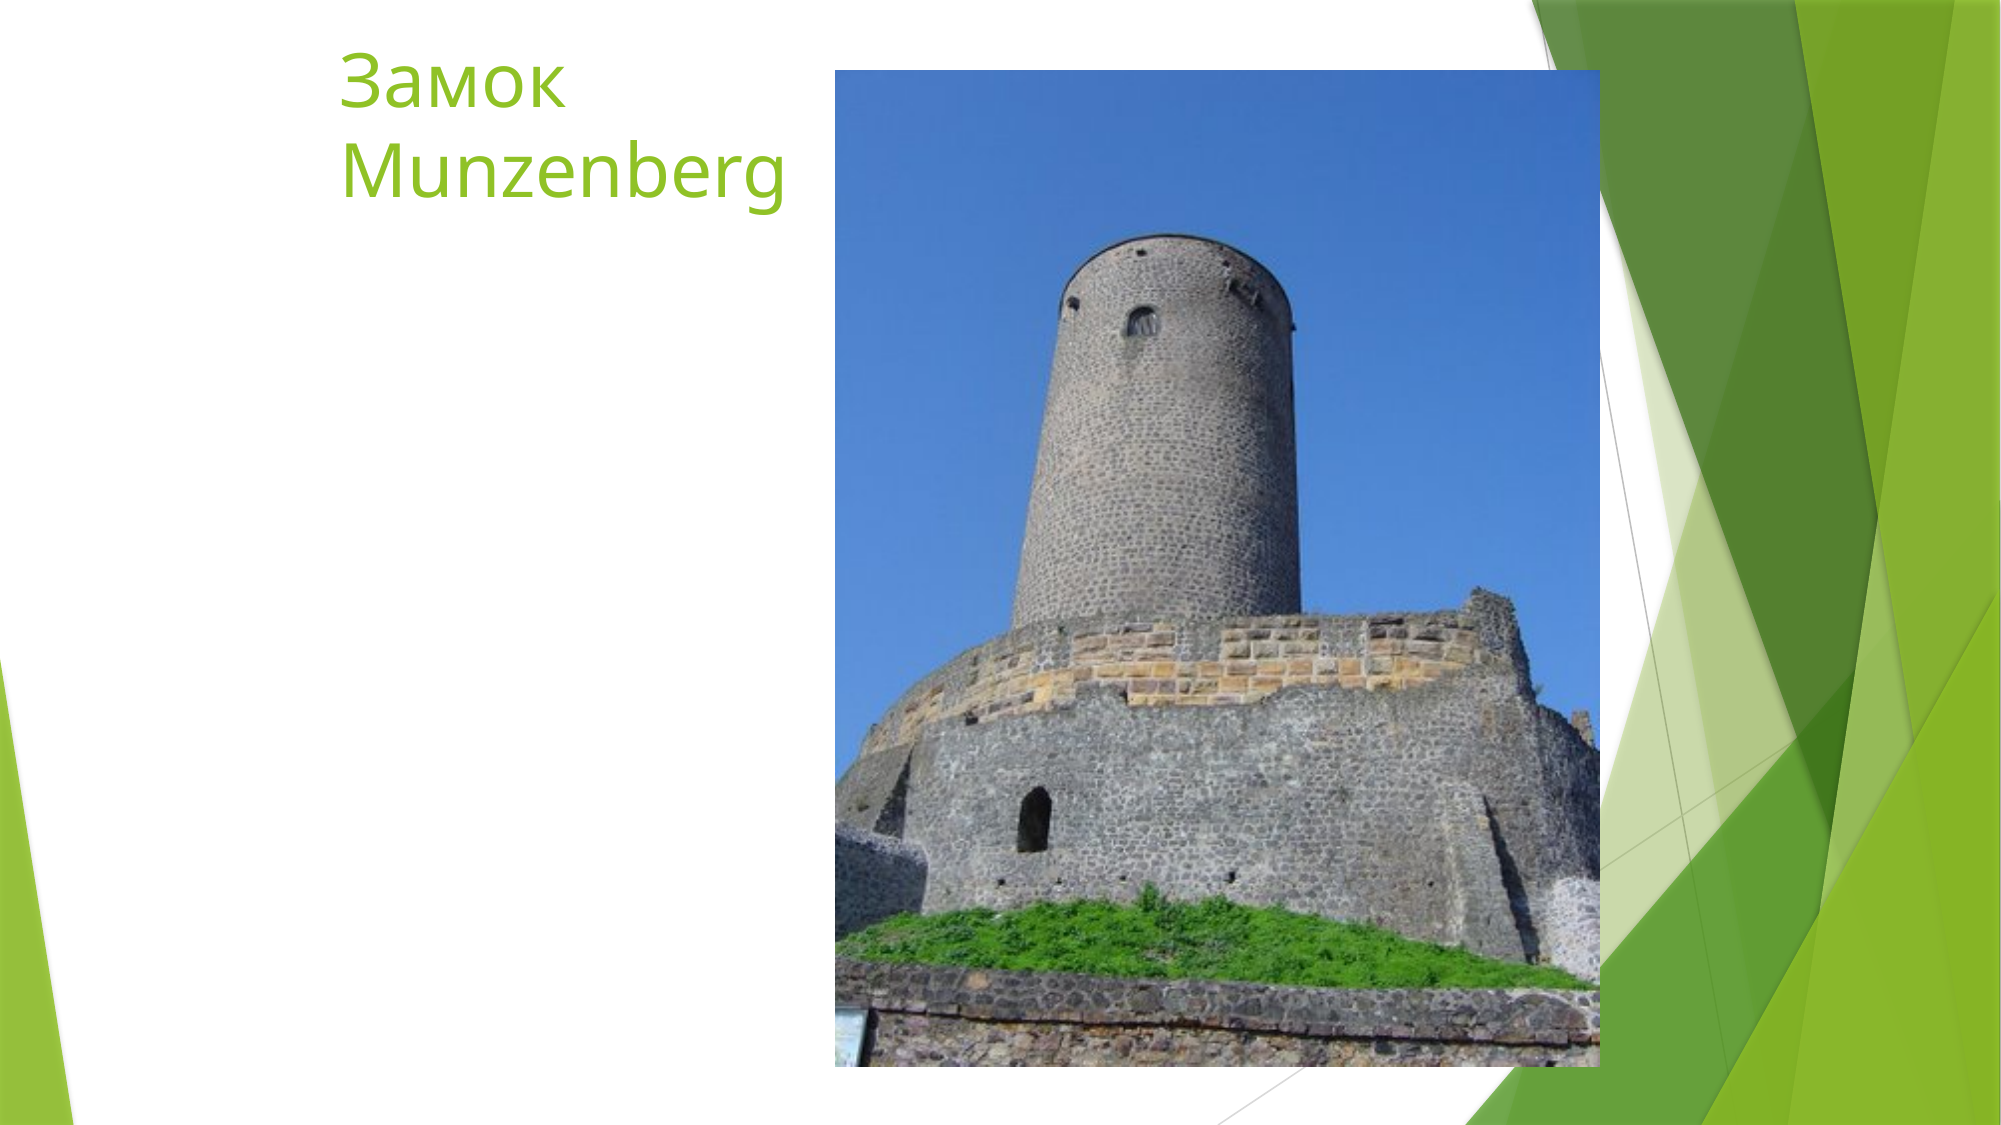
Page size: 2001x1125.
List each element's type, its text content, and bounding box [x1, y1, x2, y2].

picture [835, 69, 1601, 1067]
title Замок Munzenberg [324, 24, 989, 258]
